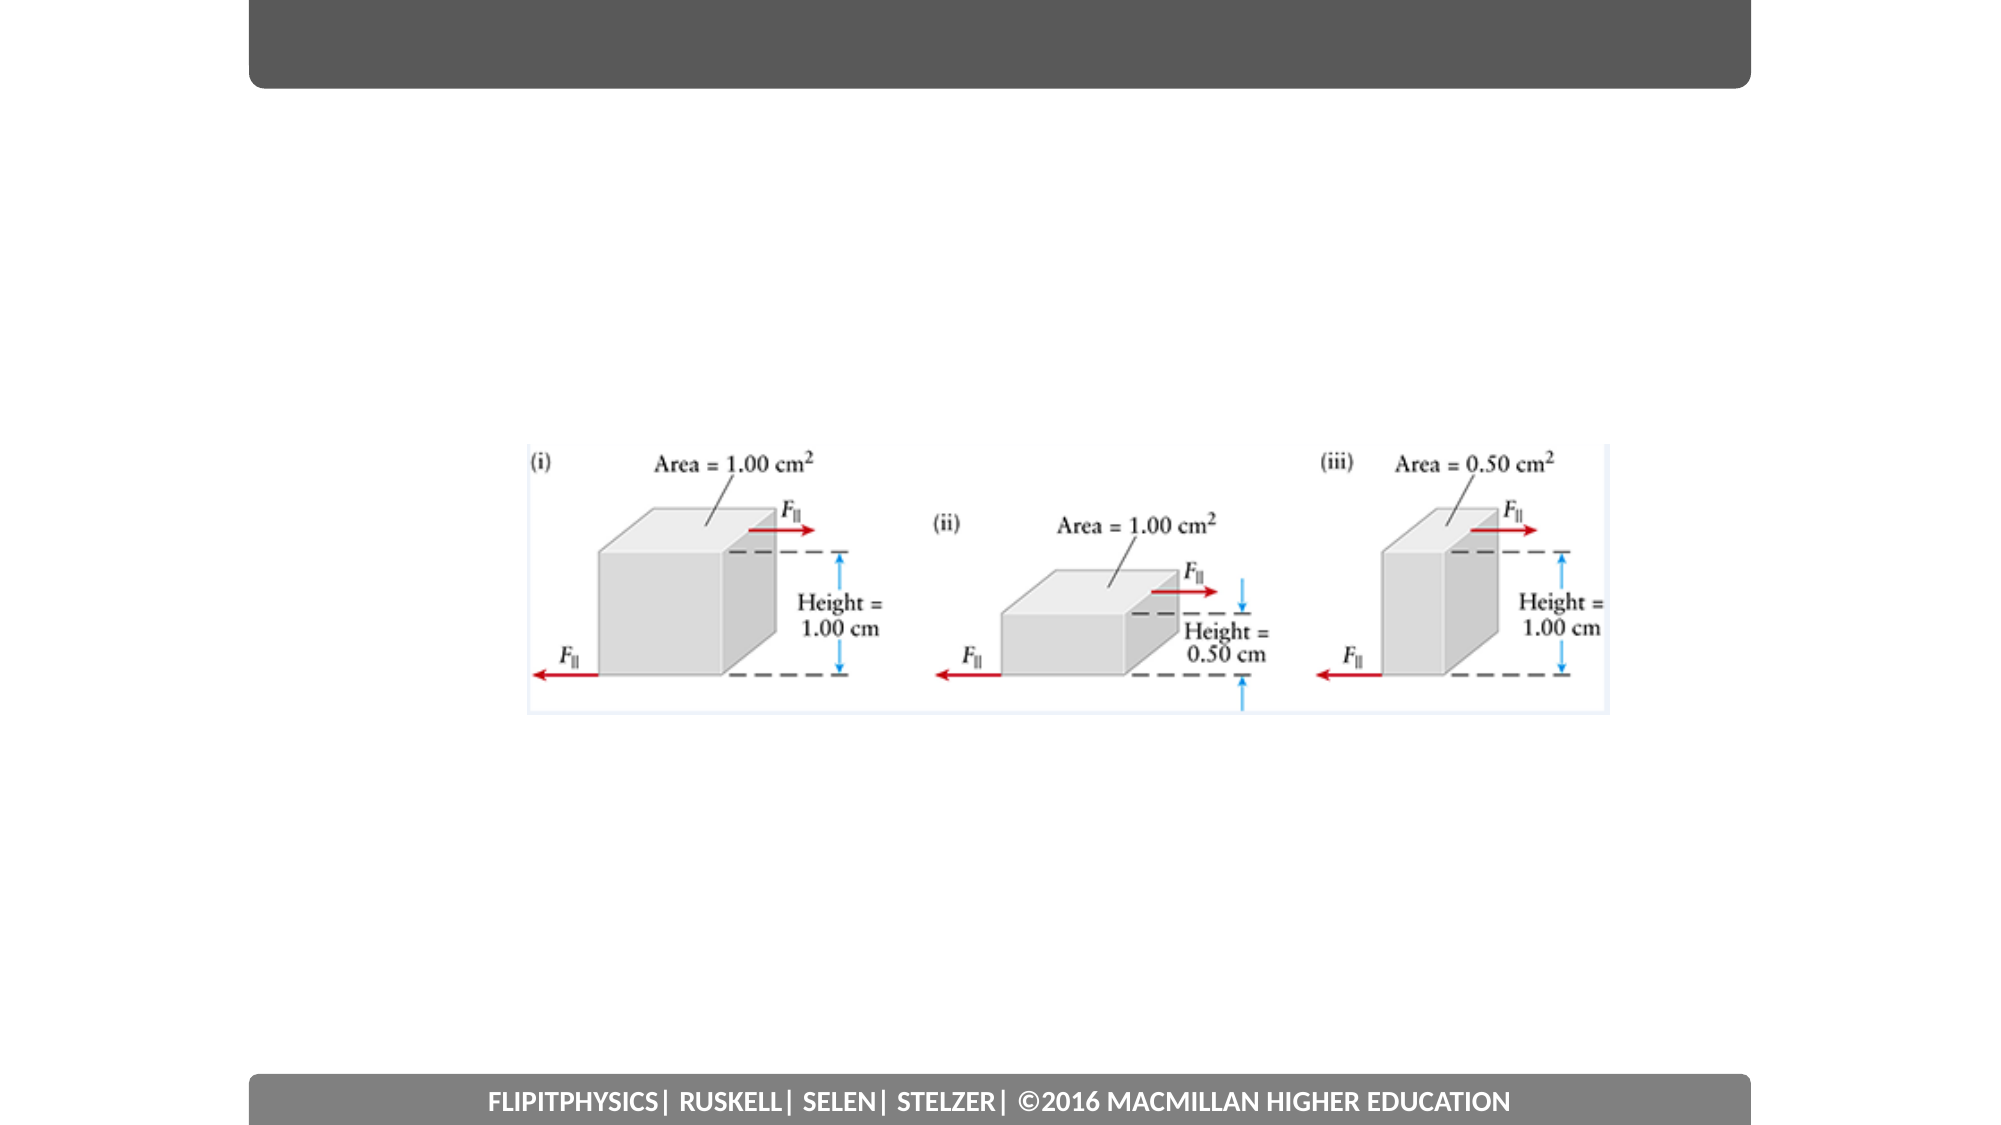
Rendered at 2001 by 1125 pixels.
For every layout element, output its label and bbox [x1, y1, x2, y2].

text_box [249, 1074, 1750, 1125]
picture [527, 444, 1610, 715]
text_box [248, 0, 1752, 89]
